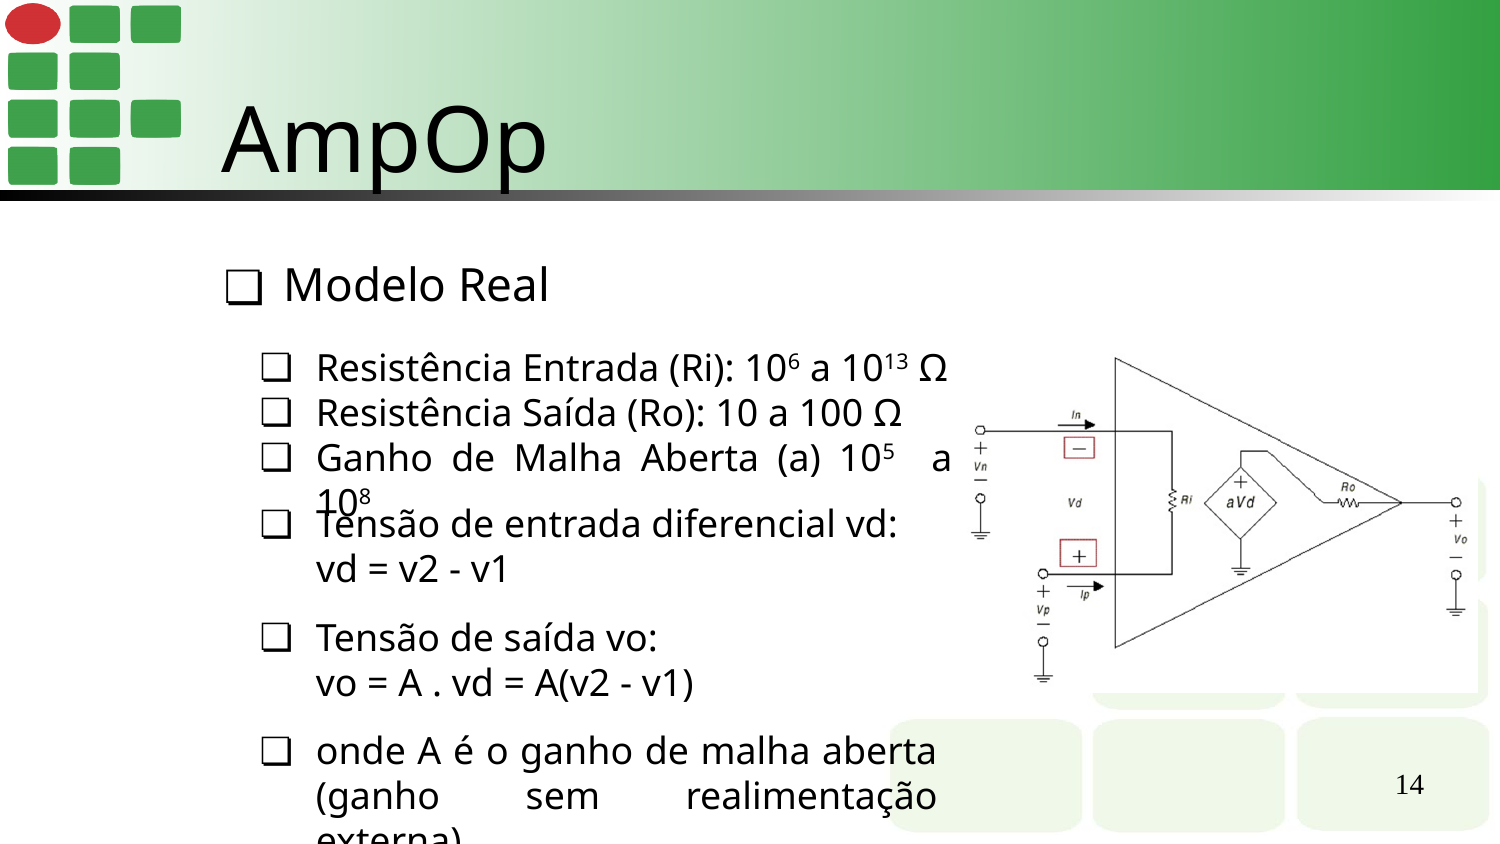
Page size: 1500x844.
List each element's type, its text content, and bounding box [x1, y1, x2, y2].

text_box Resistência Entrada (Ri): 106 a 1013 Ω Resistência Saída (Ro): 10 a 100 Ω Ganho de Malha Aberta (a) 105 a 108 [150, 336, 956, 485]
text_box onde A é o ganho de malha aberta (ganho sem realimentação externa) [150, 719, 954, 834]
text_box Tensão de entrada diferencial vd: vd = v2 - v1 [150, 492, 922, 599]
picture [5, 3, 181, 185]
slide_number ‹#› [1075, 768, 1425, 827]
picture [803, 335, 1495, 835]
text_box Tensão de saída vo: vo = A . vd = A(v2 - v1) [150, 606, 879, 719]
text_box AmpOp [206, 26, 1468, 207]
text_box Modelo Real [193, 248, 1469, 324]
